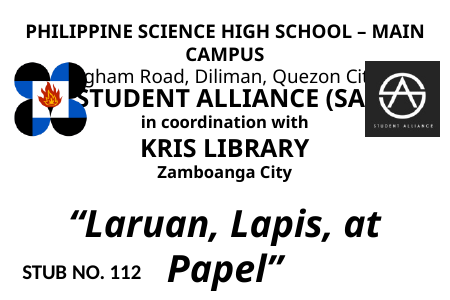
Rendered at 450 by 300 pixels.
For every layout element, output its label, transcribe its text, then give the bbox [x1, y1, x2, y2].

text_box “Laruan, Lapis, at Papel” [0, 192, 450, 298]
picture [364, 60, 441, 137]
text_box PHILIPPINE SCIENCE HIGH SCHOOL – MAIN CAMPUS Agham Road, Diliman, Quezon City [0, 12, 450, 74]
text_box STUDENT ALLIANCE (SA) in coordination with KRIS LIBRARY Zamboanga City [0, 74, 450, 190]
picture [12, 60, 88, 137]
text_box STUB NO. 112 [7, 251, 213, 292]
